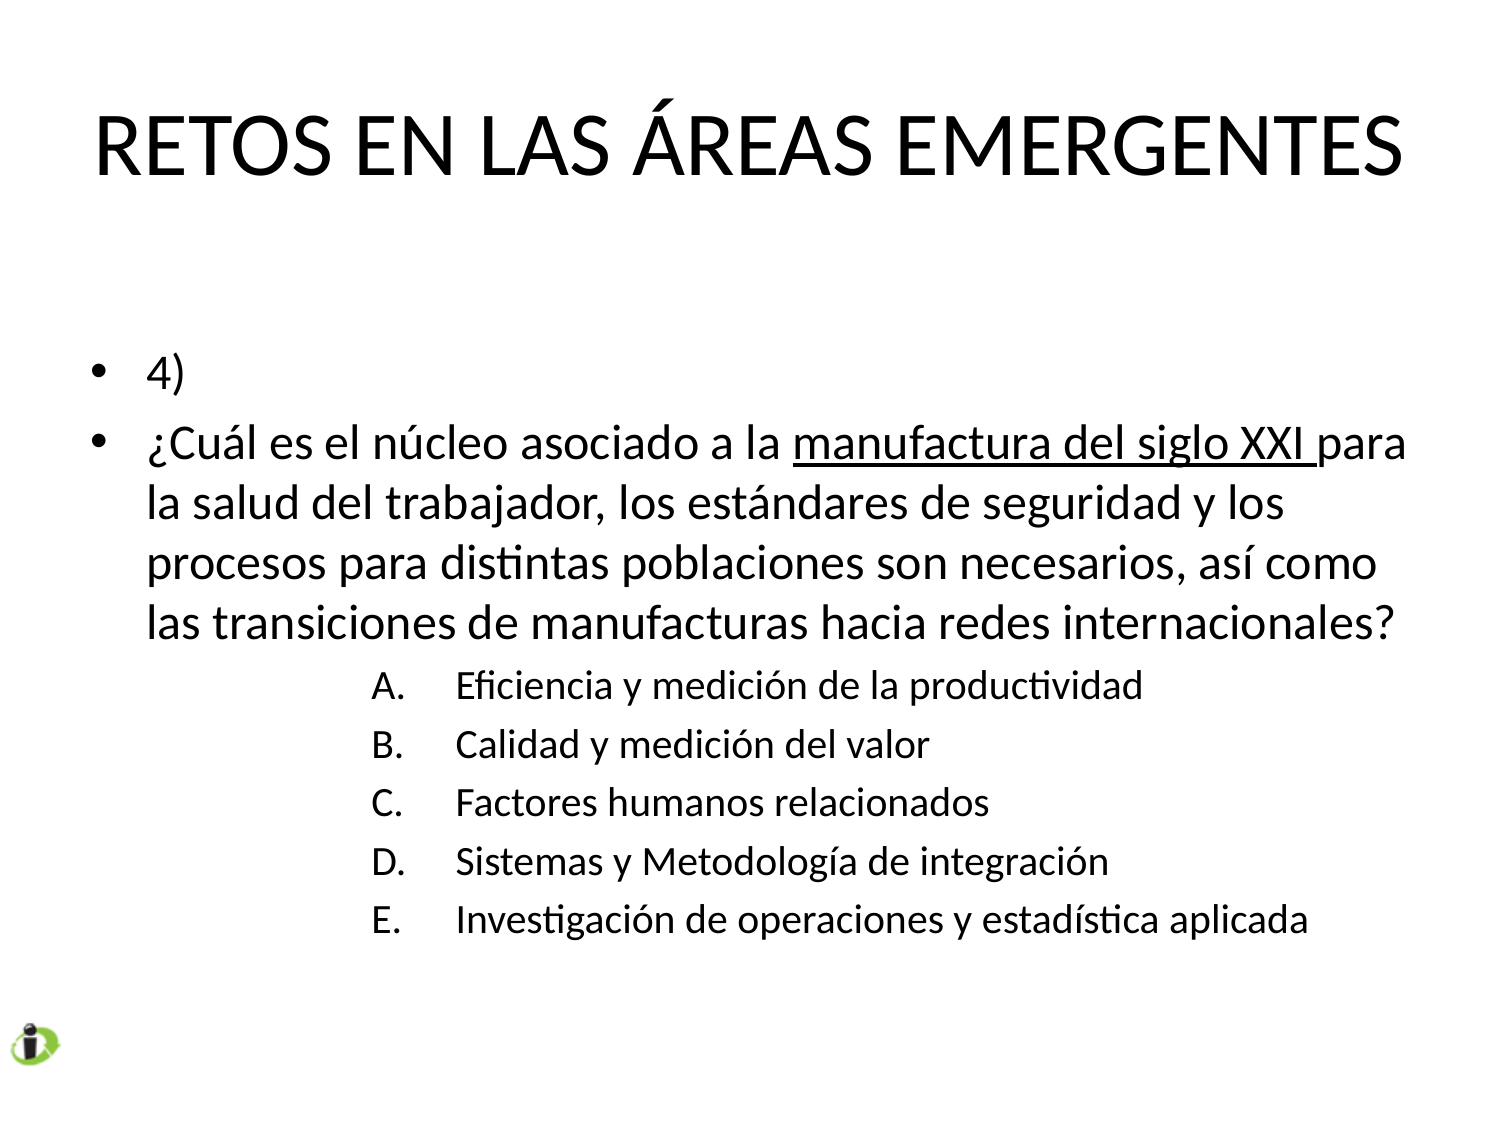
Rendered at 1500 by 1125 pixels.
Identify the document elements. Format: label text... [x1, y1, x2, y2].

picture [10, 1020, 61, 1072]
list 4) ¿Cuál es el núcleo asociado a la manufactura del siglo XXI para la salud del trabajador, los estándares de seguridad y los procesos para distintas poblaciones son necesarios, así como las transiciones de manufacturas hacia redes internacionales? Eficiencia y medición de la productividad Calidad y medición del valor Factores humanos relacionados Sistemas y Metodología de integración Investigación de operaciones y estadística aplicada [75, 262, 1425, 1005]
title RETOS EN LAS ÁREAS EMERGENTES [75, 45, 1425, 233]
